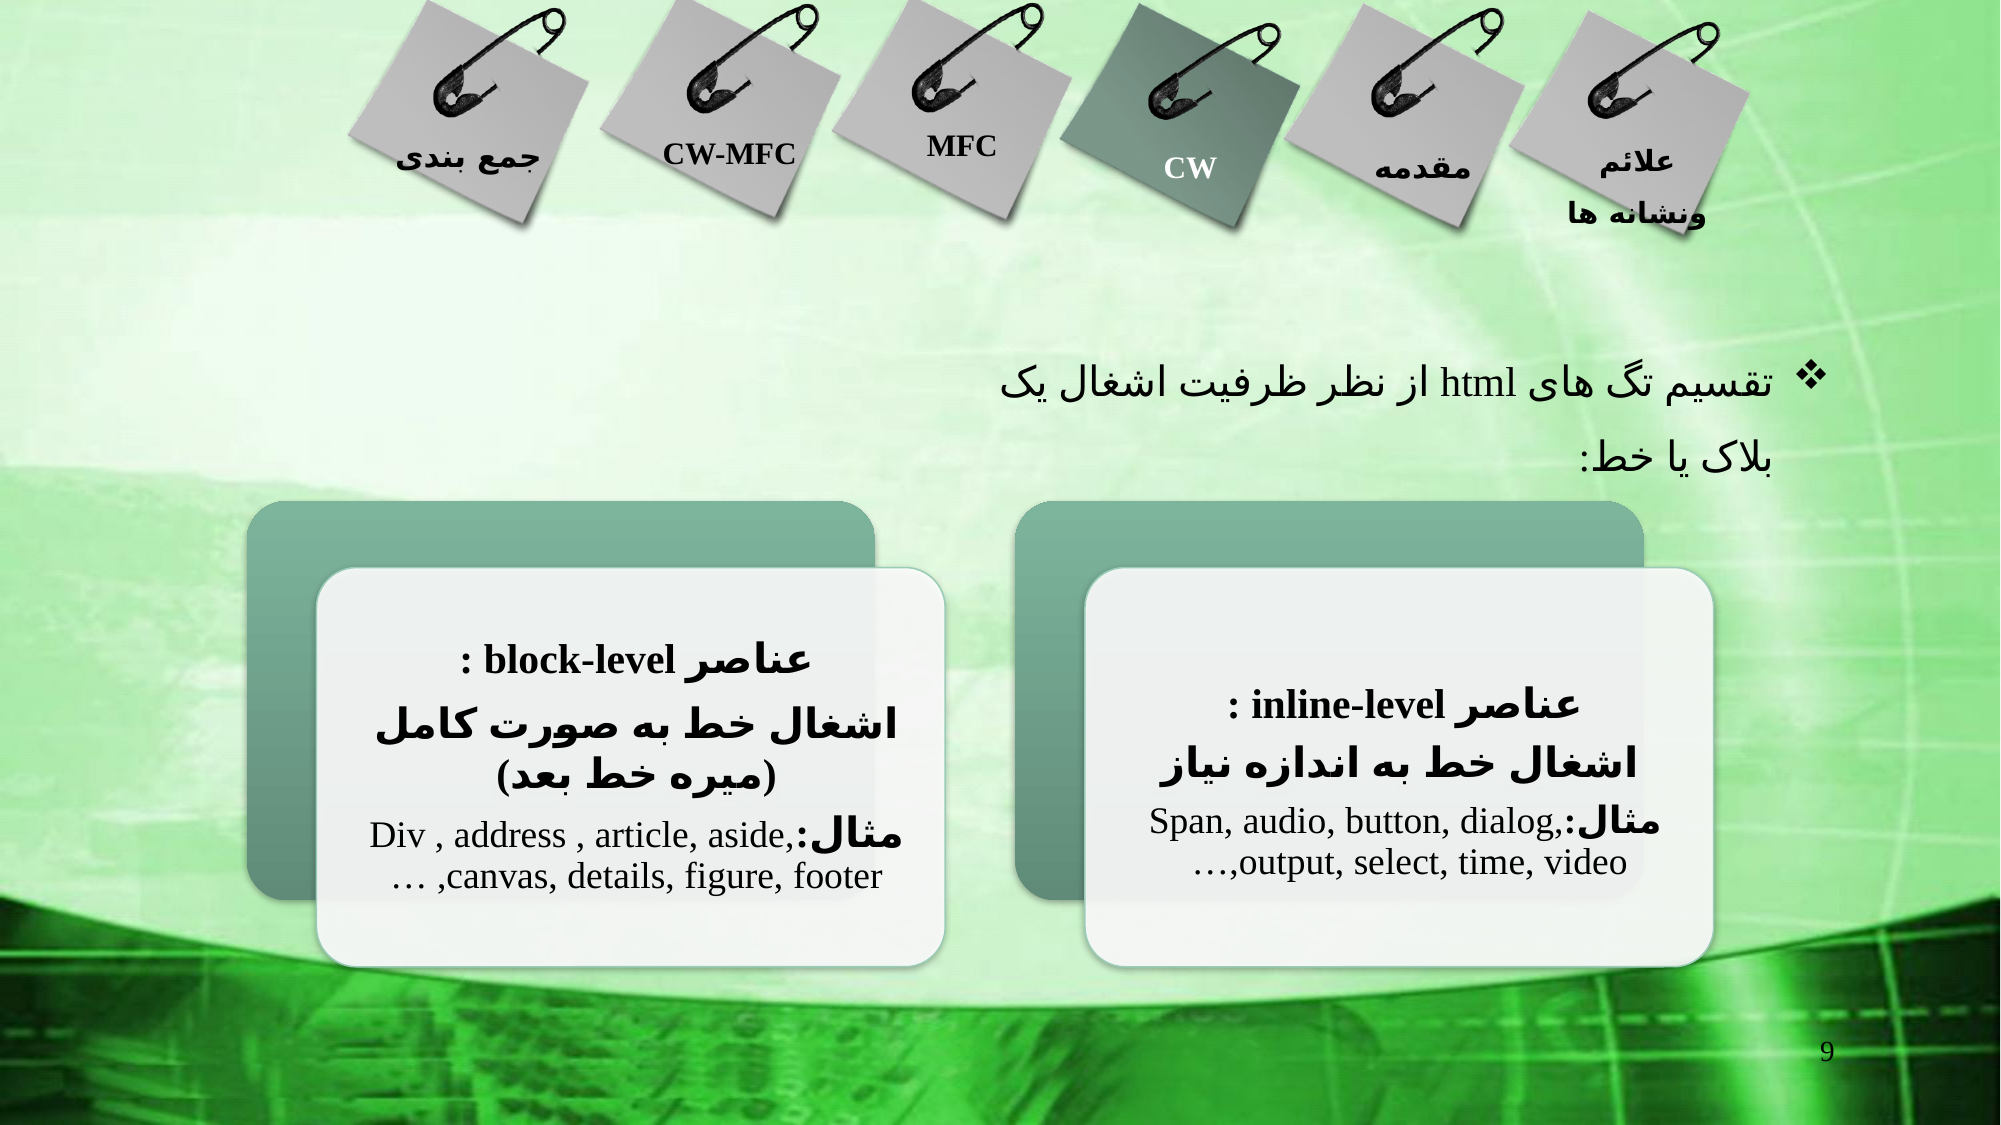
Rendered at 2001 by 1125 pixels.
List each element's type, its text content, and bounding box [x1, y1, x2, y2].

picture [0, 0, 2001, 1125]
slide_number 9 [1433, 1024, 1851, 1101]
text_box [246, 413, 1715, 1055]
text_box تقسیم تگ های html از نظر ظرفیت اشغال یک بلاک یا خط: [940, 322, 1846, 488]
